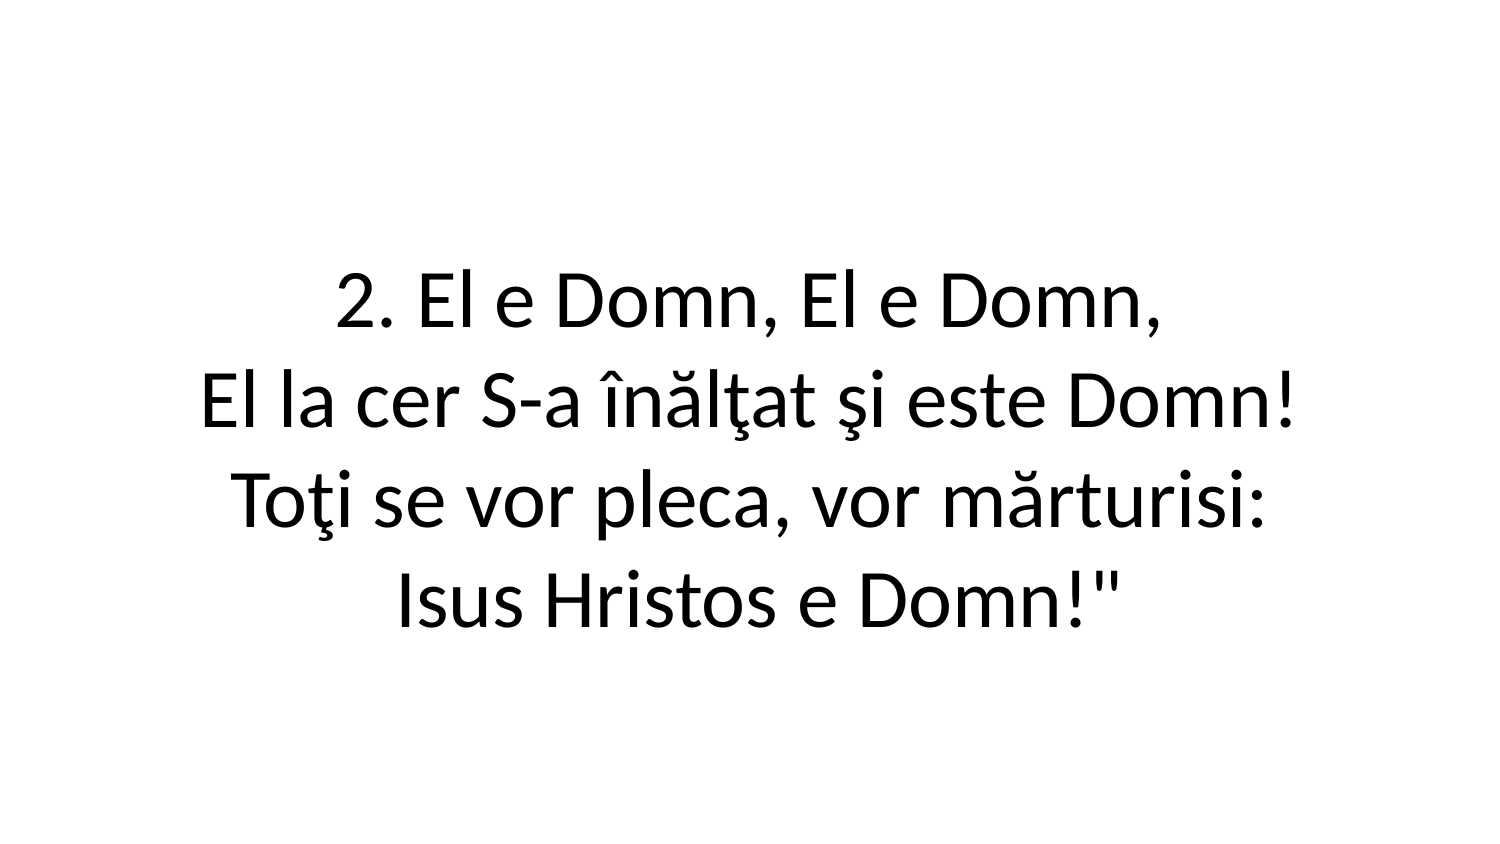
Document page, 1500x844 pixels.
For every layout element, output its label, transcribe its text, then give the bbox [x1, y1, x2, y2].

text_box 2. El e Domn, El e Domn, El la cer S-a înălţat şi este Domn! Toţi se vor pleca, vor mărturisi: Isus Hristos e Domn!" [184, 192, 1316, 652]
